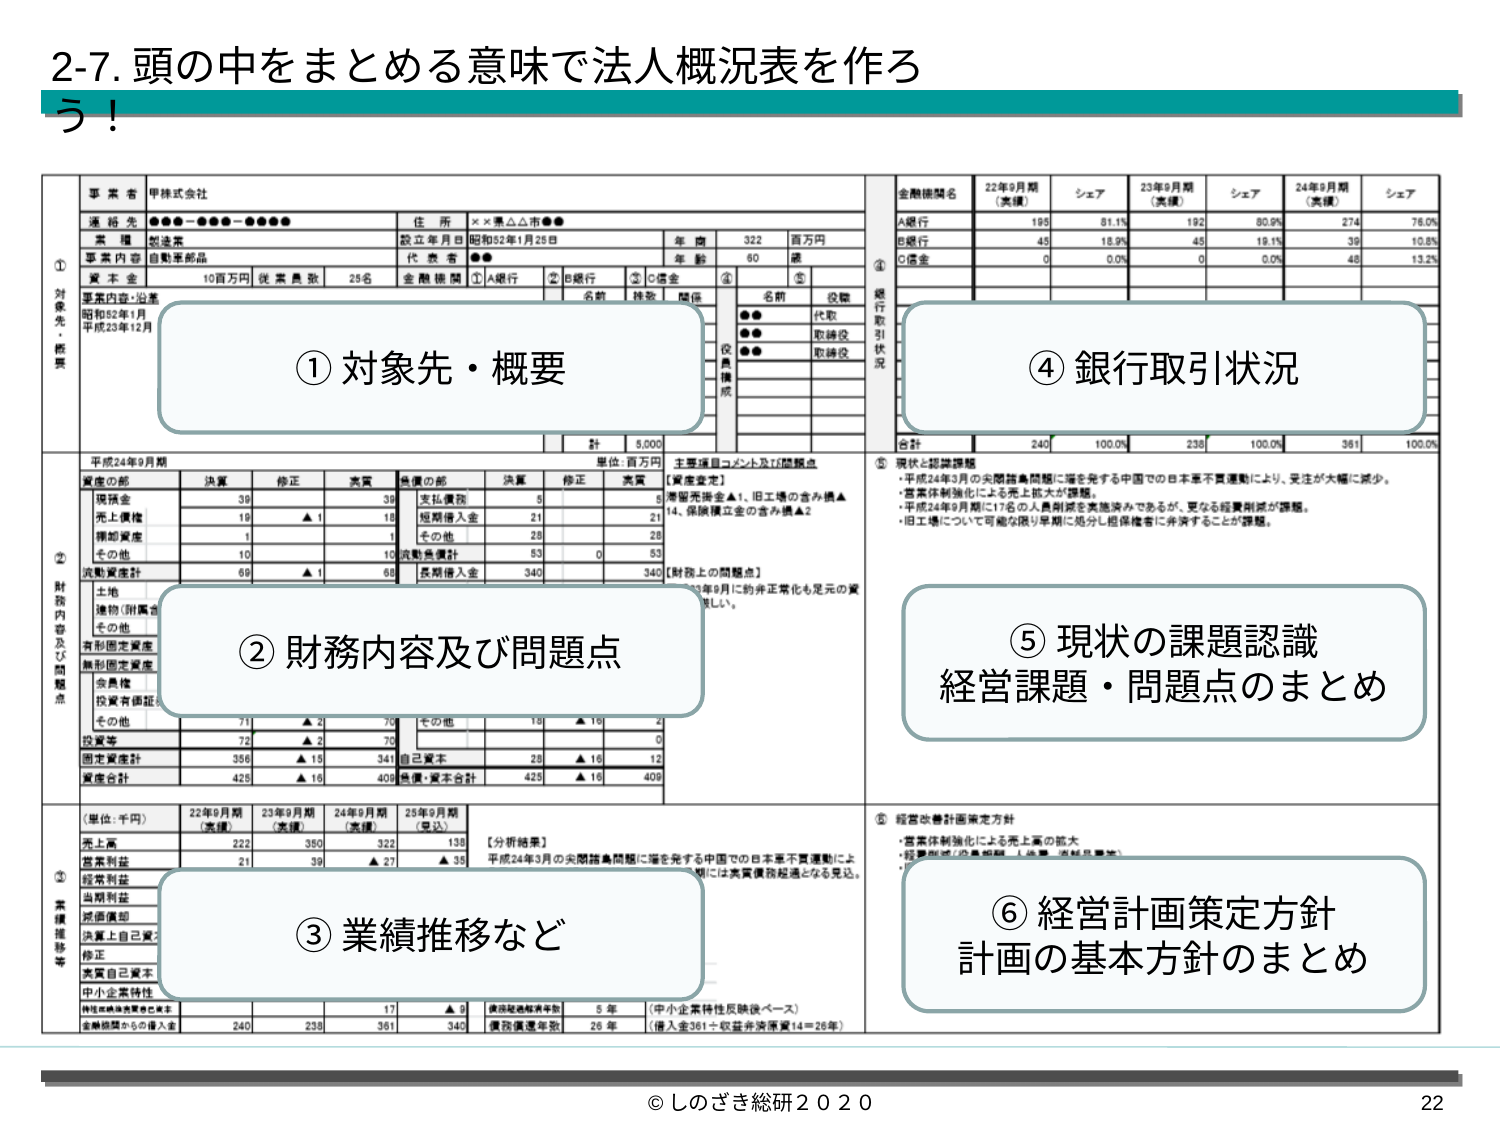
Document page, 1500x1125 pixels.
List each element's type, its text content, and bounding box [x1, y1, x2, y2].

footer ©しのざき総研２０２０ [524, 1082, 1000, 1125]
text_box 2-7.頭の中をまとめる意味で法人概況表を作ろう！ [35, 32, 987, 147]
picture [35, 170, 1448, 1042]
slide_number 21 [1108, 1082, 1459, 1125]
